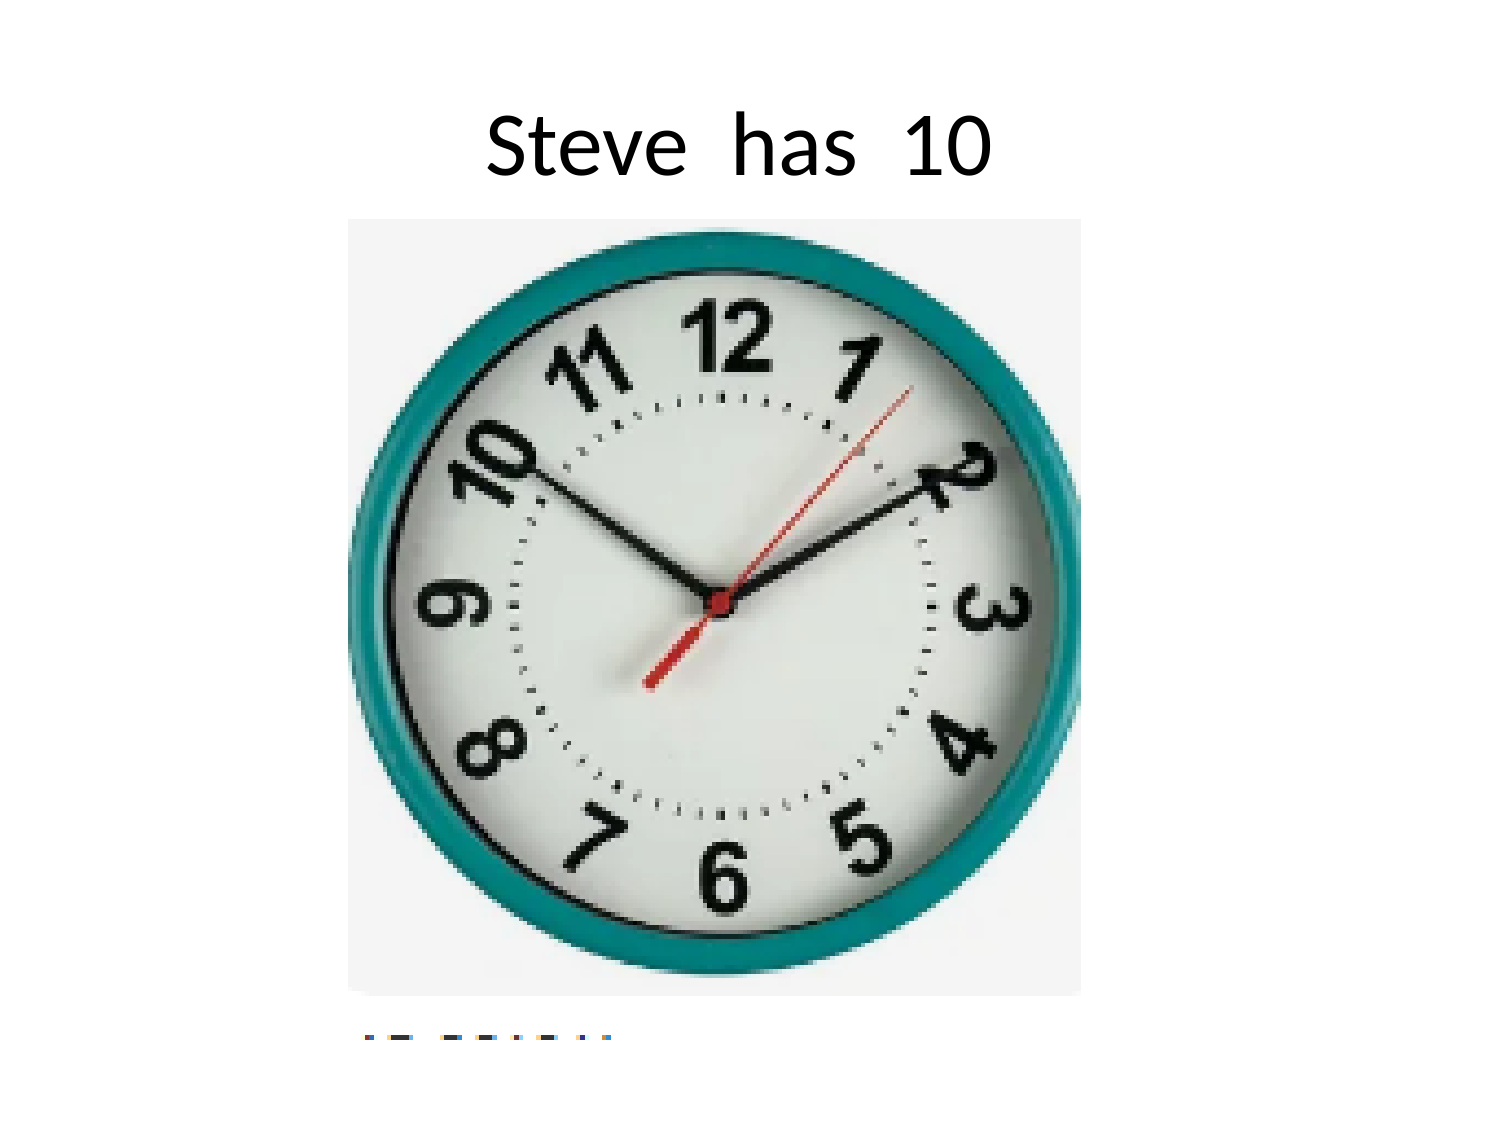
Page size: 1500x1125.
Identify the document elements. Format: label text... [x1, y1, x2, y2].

title Steve has 10 [75, 45, 1425, 233]
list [348, 219, 1081, 1041]
